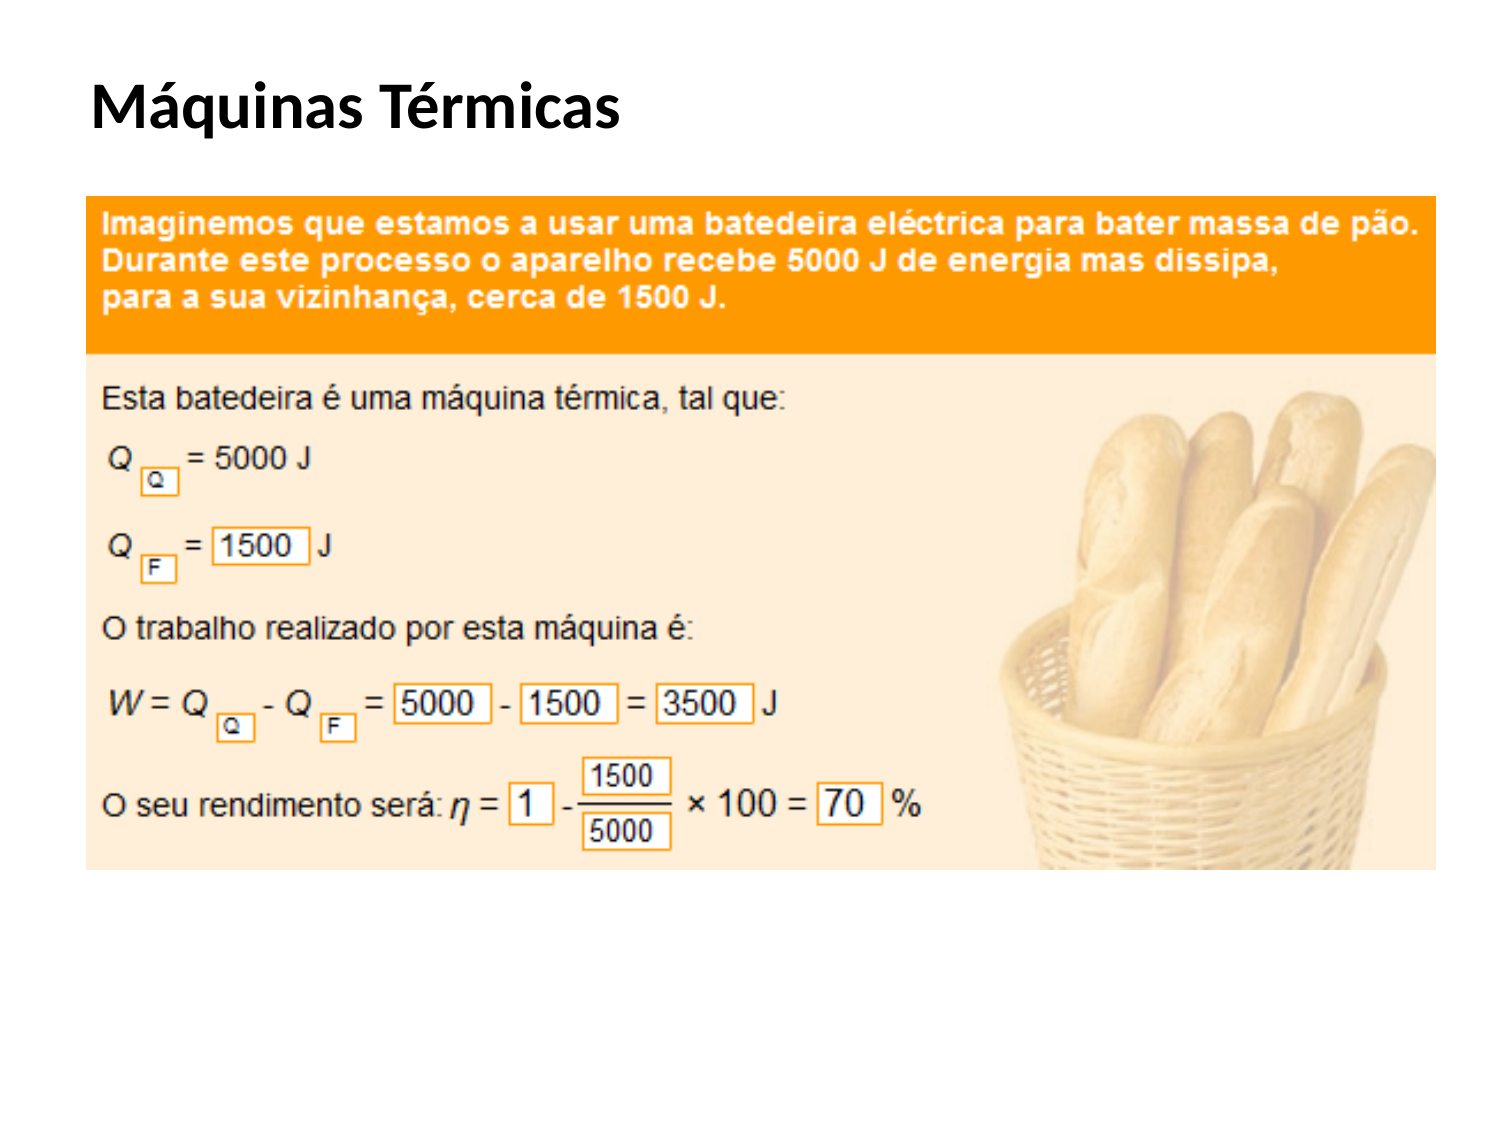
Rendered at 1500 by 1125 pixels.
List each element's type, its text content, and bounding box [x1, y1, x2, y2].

title Máquinas Térmicas [75, 45, 1424, 173]
picture [85, 196, 1436, 870]
